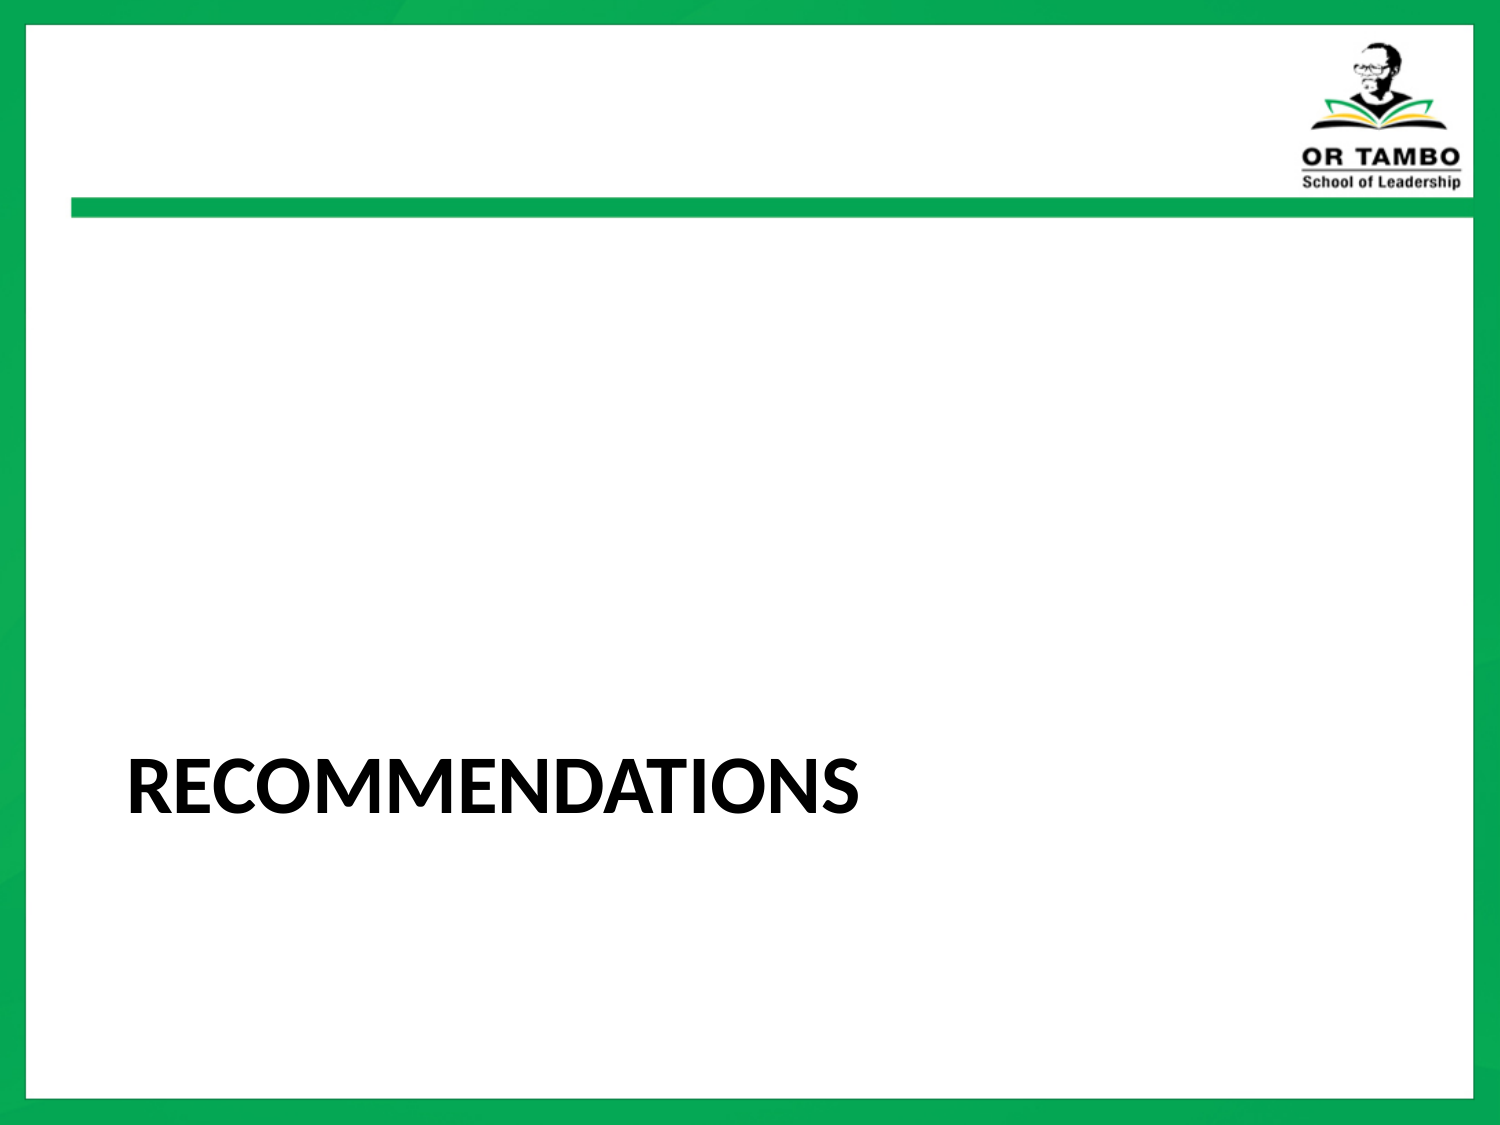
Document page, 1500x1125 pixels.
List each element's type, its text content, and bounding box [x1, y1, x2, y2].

title RECOMMENDATIONS [117, 722, 1394, 947]
picture [0, 0, 1500, 1125]
